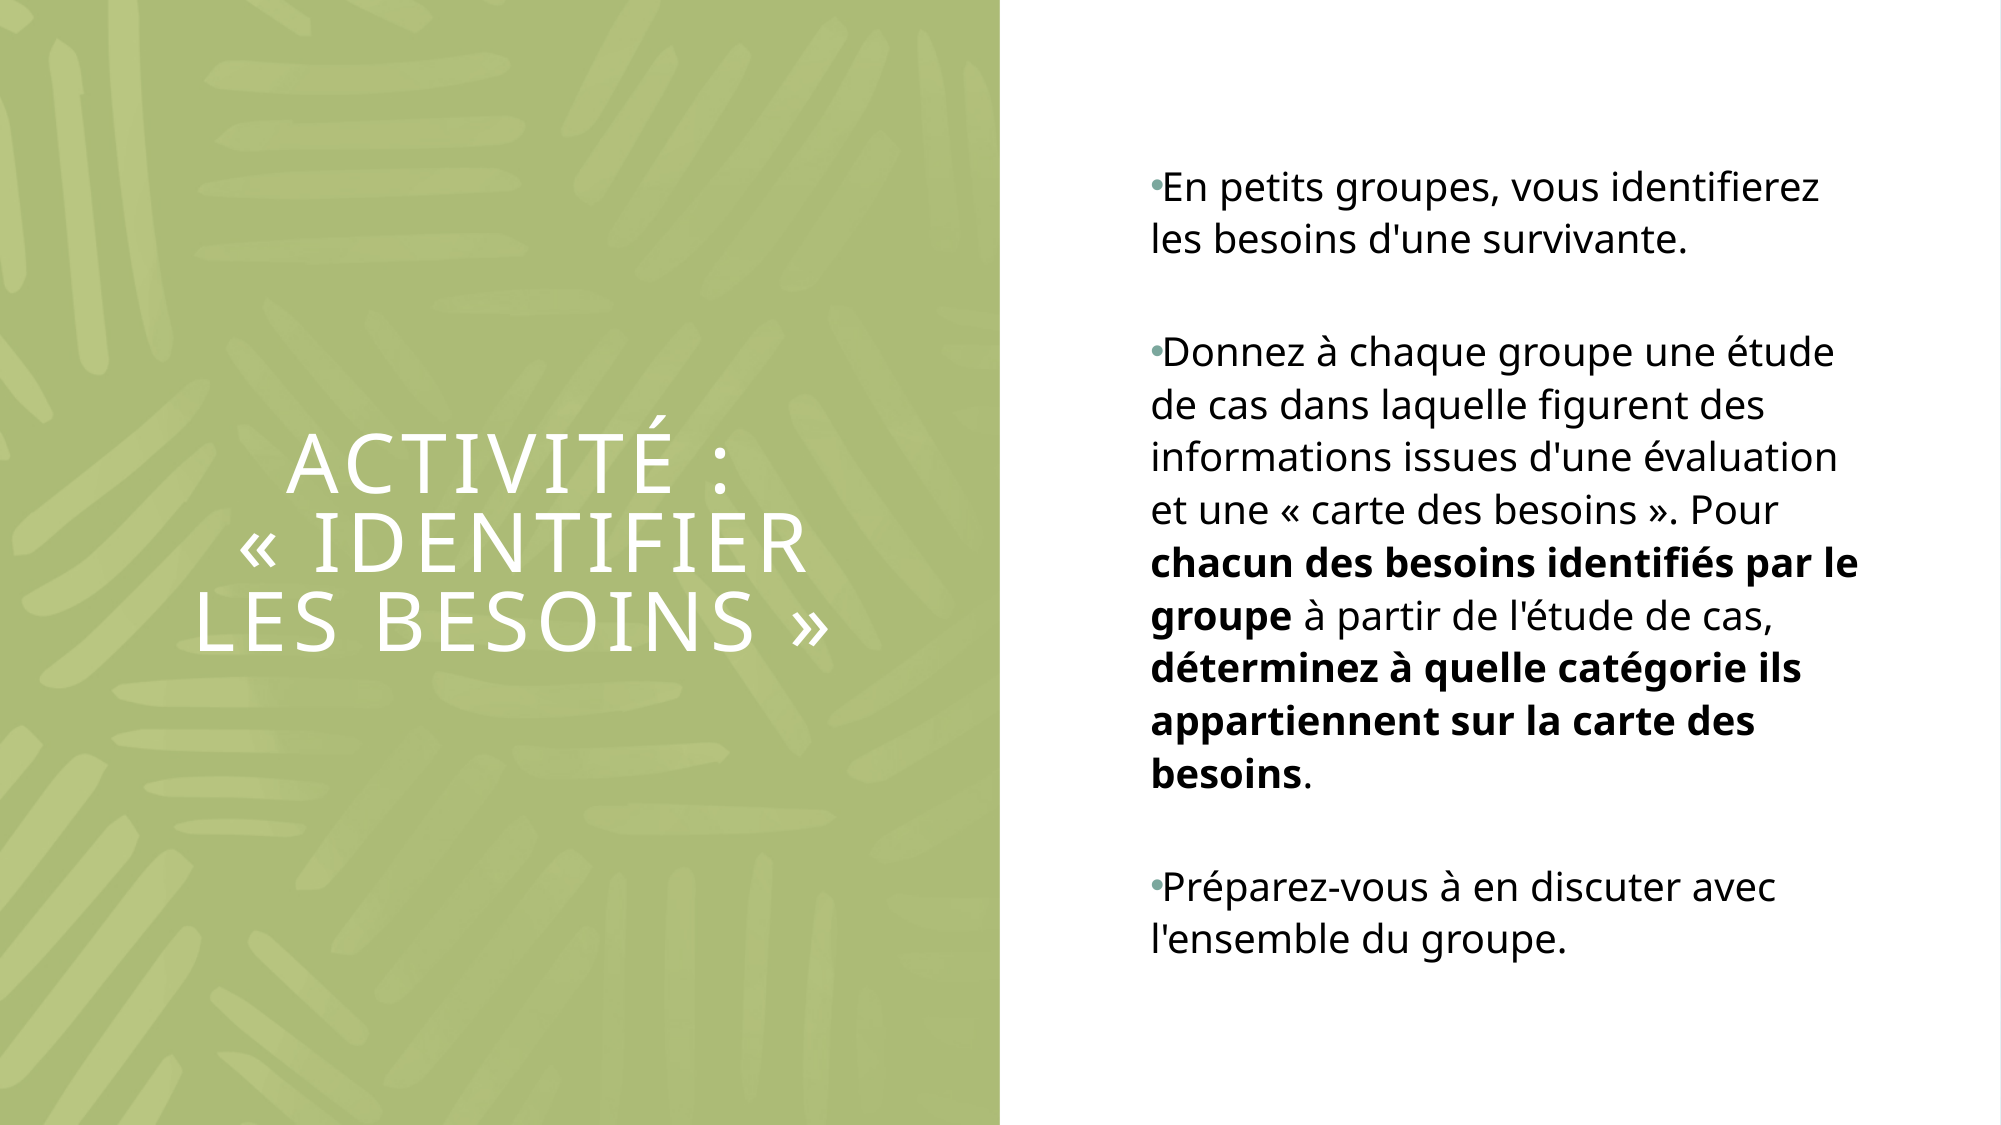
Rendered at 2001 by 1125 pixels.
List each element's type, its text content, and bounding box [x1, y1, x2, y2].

picture [0, 0, 2001, 1125]
list En petits groupes, vous identifierez les besoins d'une survivante. Donnez à chaque groupe une étude de cas dans laquelle figurent des informations issues d'une évaluation et une « carte des besoins ». Pour chacun des besoins identifiés par le groupe à partir de l'étude de cas, déterminez à quelle catégorie ils appartiennent sur la carte des besoins. Préparez-vous à en discuter avec l'ensemble du groupe. [1142, 144, 1878, 974]
title Activité : « Identifier les besoins » [121, 421, 904, 676]
